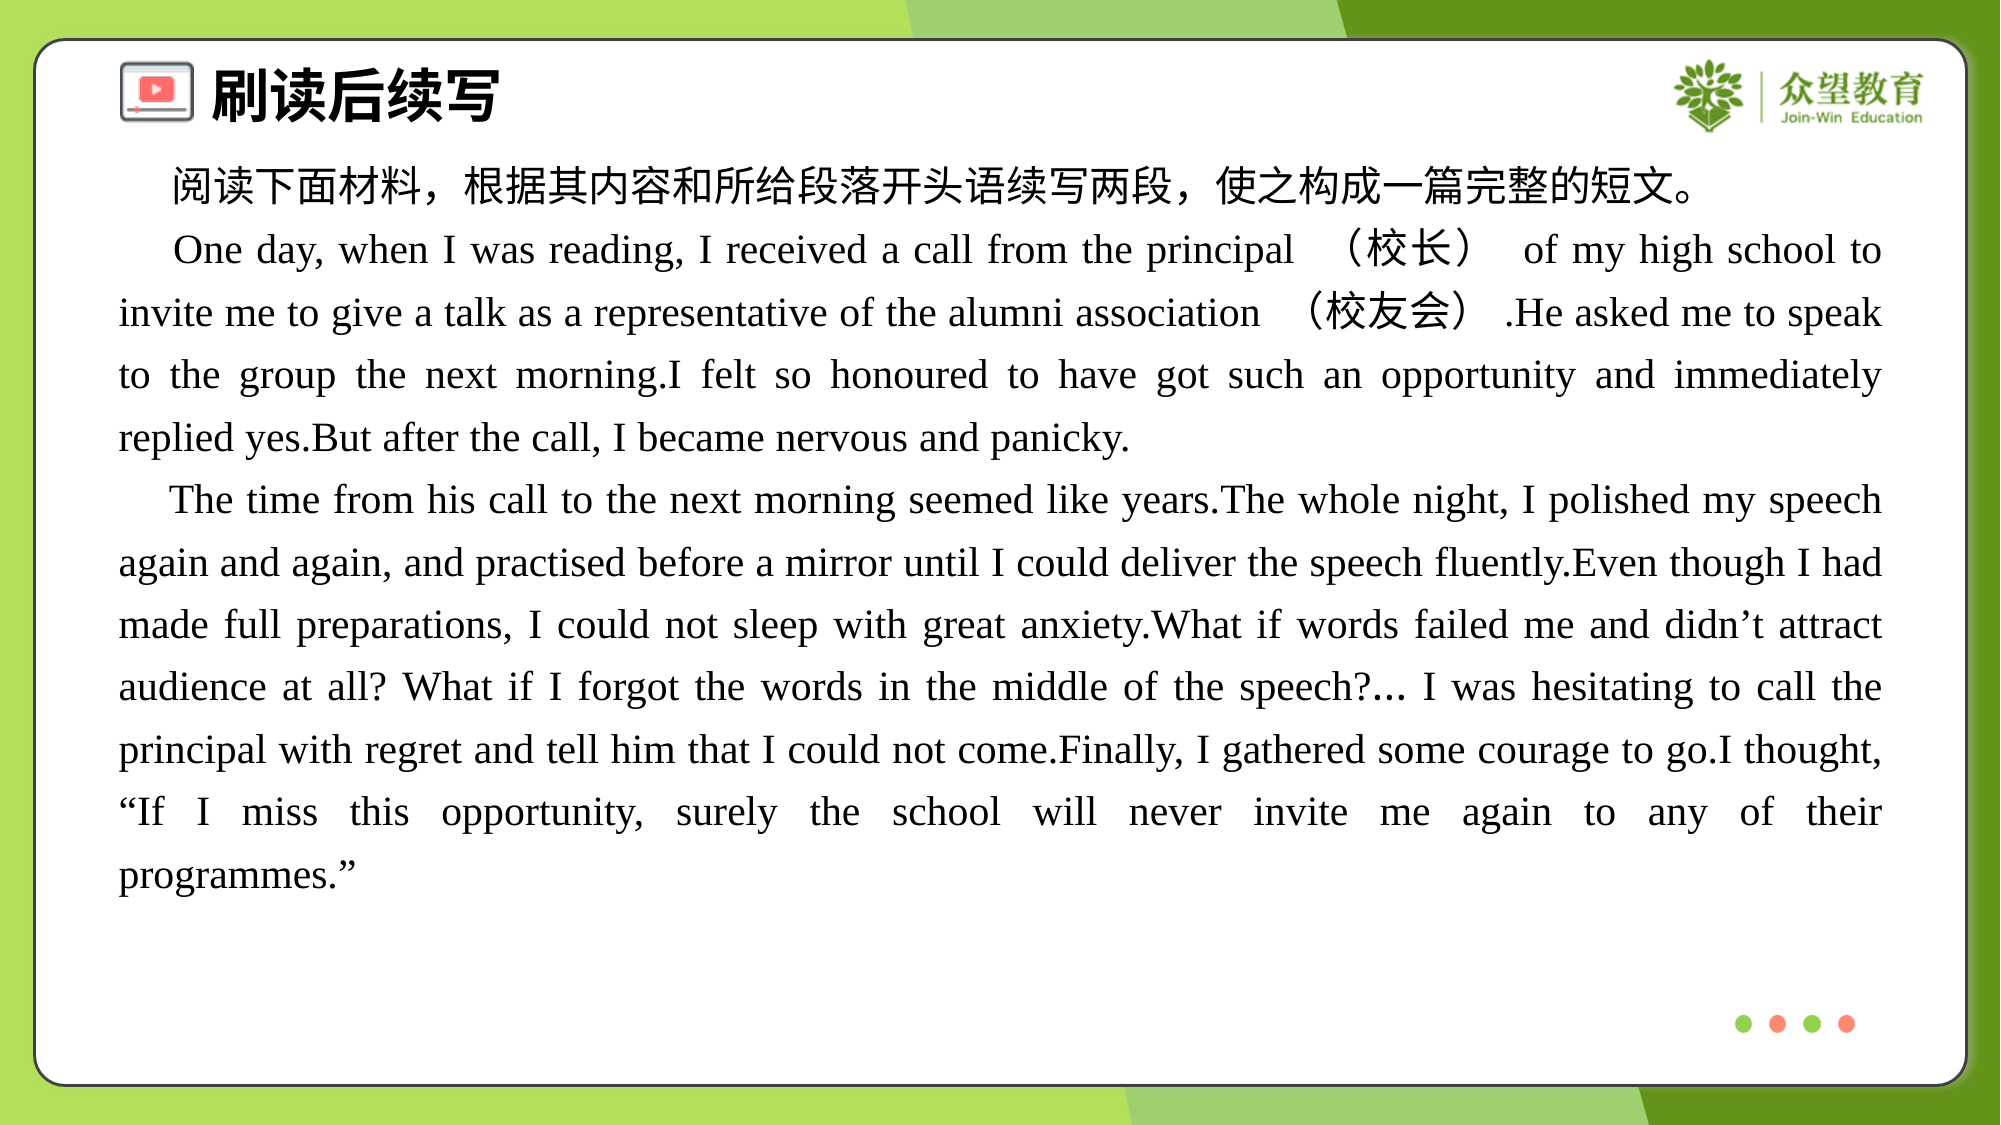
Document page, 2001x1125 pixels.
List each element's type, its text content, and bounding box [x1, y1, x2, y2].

text_box 阅读下面材料，根据其内容和所给段落开头语续写两段，使之构成一篇完整的短文。 One day, when I was reading, I received a call from the principal （校长） of my high school to invite me to give a talk as a representative of the alumni association （校友会）.He asked me to speak to the group the next morning.I felt so honoured to have got such an opportunity and immediately replied yes.But after the call, I became nervous and panicky. The time from his call to the next morning seemed like years.The whole night, I polished my speech again and again, and practised before a mirror until I could deliver the speech fluently.Even though I had made full preparations, I could not sleep with great anxiety.What if words failed me and didn’t attract audience at all? What if I forgot the words in the middle of the speech?… I was hesitating to call the principal with regret and tell him that I could not come.Finally, I gathered some courage to go.I thought, “If I miss this opportunity, surely the school will never invite me again to any of their programmes.”#1.2 [118, 146, 1883, 891]
picture [0, 0, 2000, 1125]
